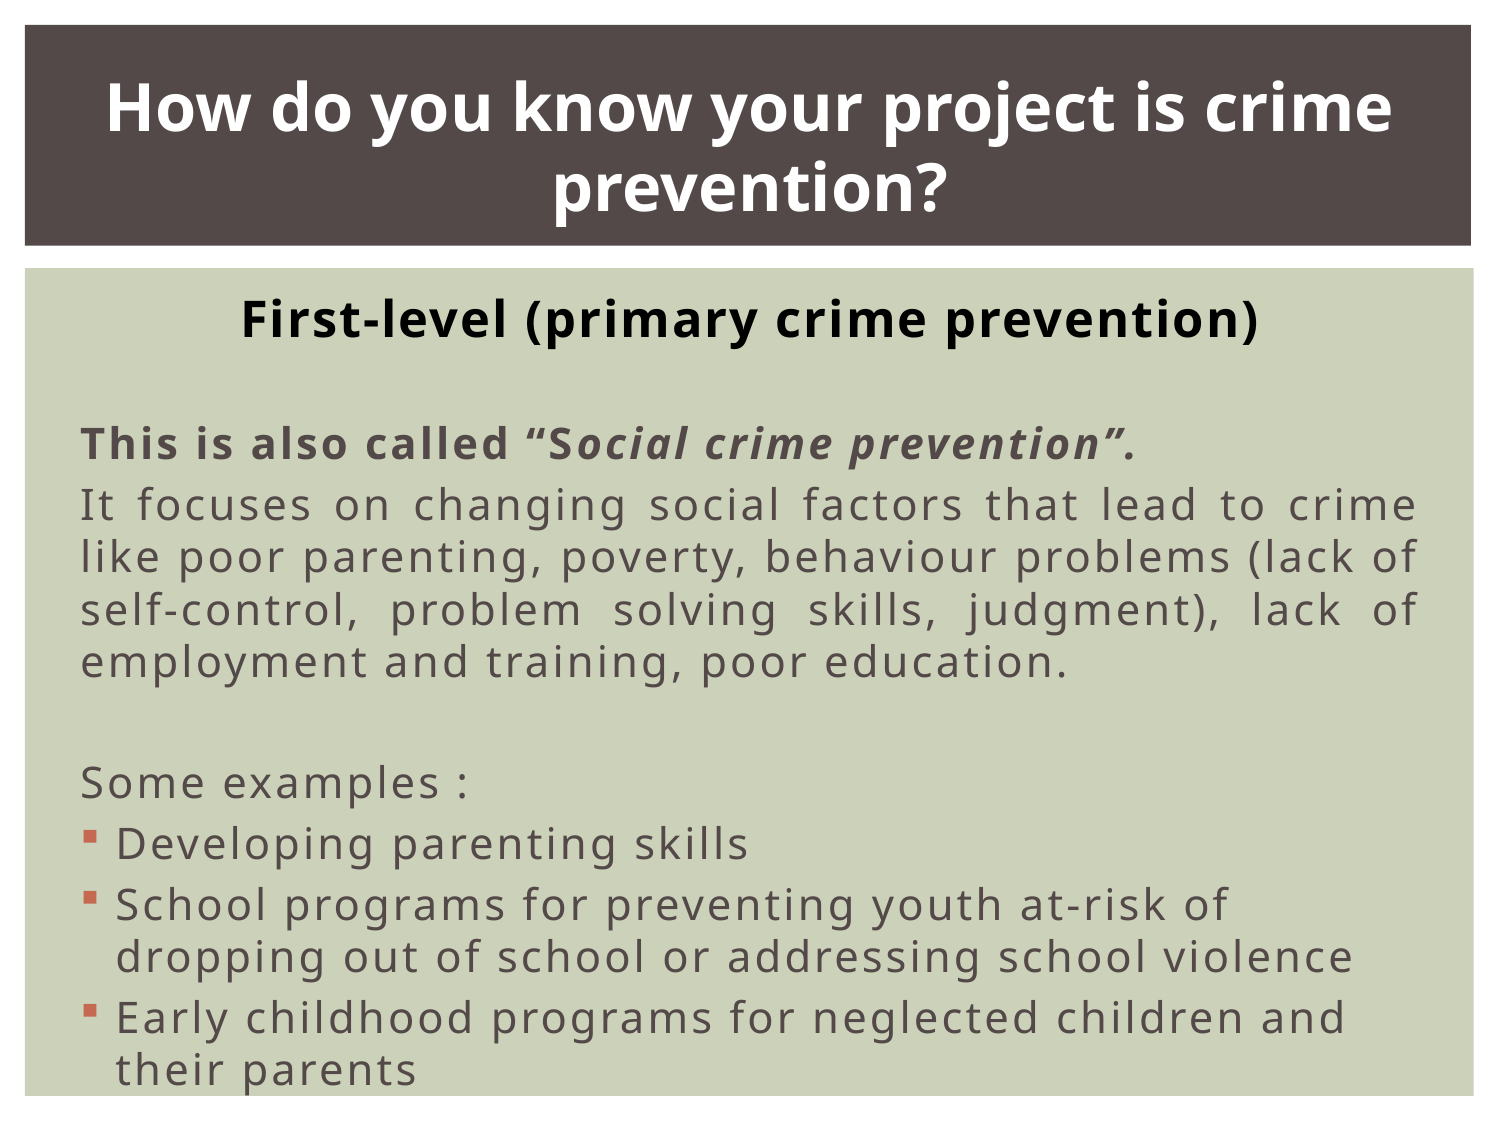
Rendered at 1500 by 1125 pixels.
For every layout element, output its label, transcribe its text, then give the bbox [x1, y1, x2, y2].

title How do you know your project is crime prevention? [62, 58, 1438, 232]
list First-level (primary crime prevention) This is also called “Social crime prevention”. It focuses on changing social factors that lead to crime like poor parenting, poverty, behaviour problems (lack of self-control, problem solving skills, judgment), lack of employment and training, poor education. Some examples : Developing parenting skills School programs for preventing youth at-risk of dropping out of school or addressing school violence Early childhood programs for neglected children and their parents [58, 278, 1438, 1103]
